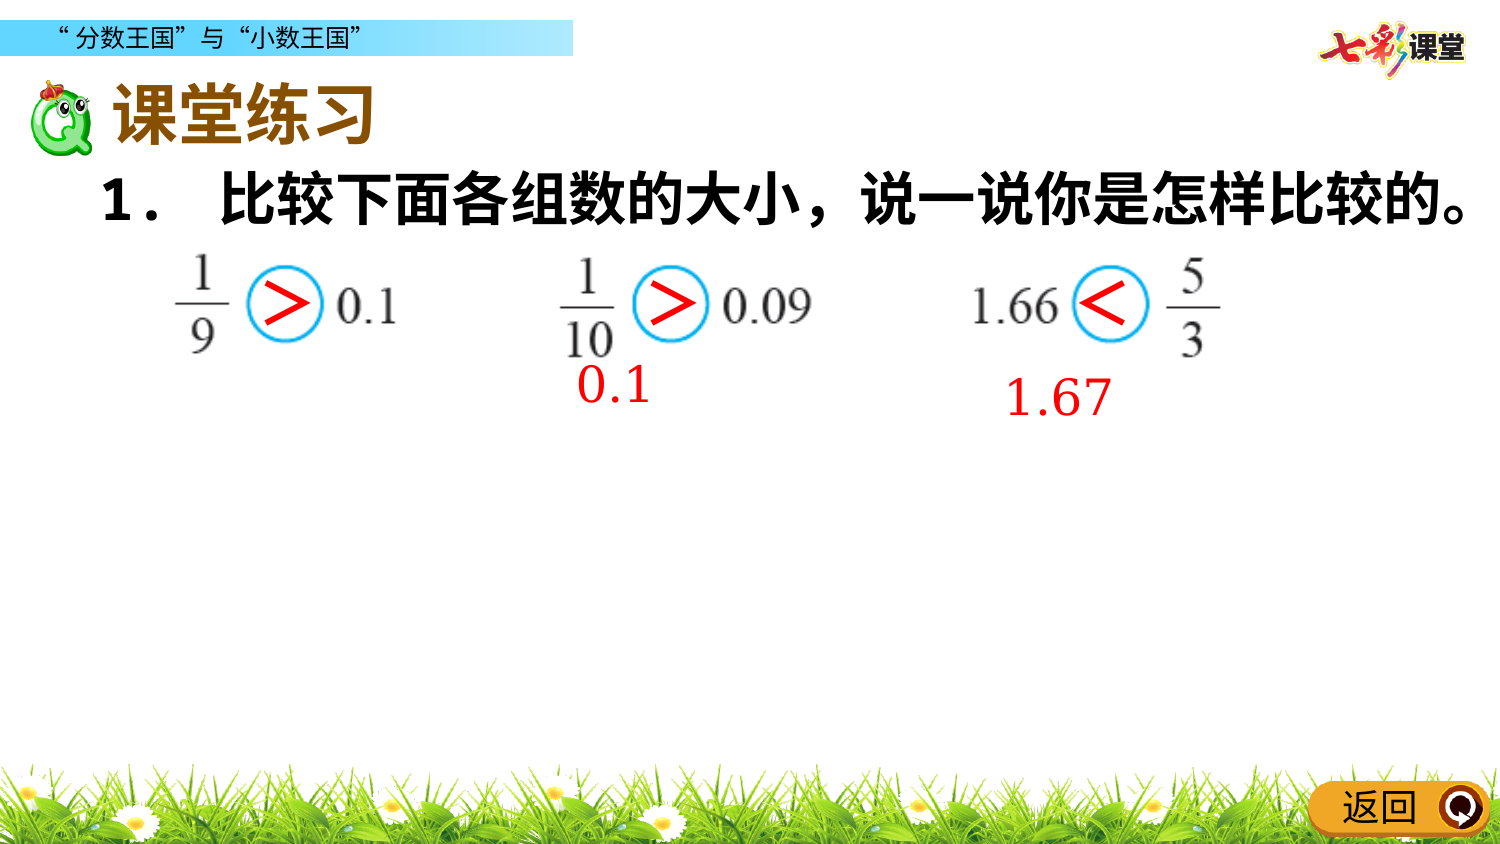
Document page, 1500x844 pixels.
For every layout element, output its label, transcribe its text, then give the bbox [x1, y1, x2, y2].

text_box 课堂练习 [100, 67, 404, 159]
picture [31, 80, 92, 156]
picture [144, 232, 1244, 380]
picture [1316, 20, 1468, 80]
picture [0, 764, 1500, 844]
text_box 1. 比较下面各组数的大小，说一说你是怎样比较的。 [41, 154, 1483, 240]
